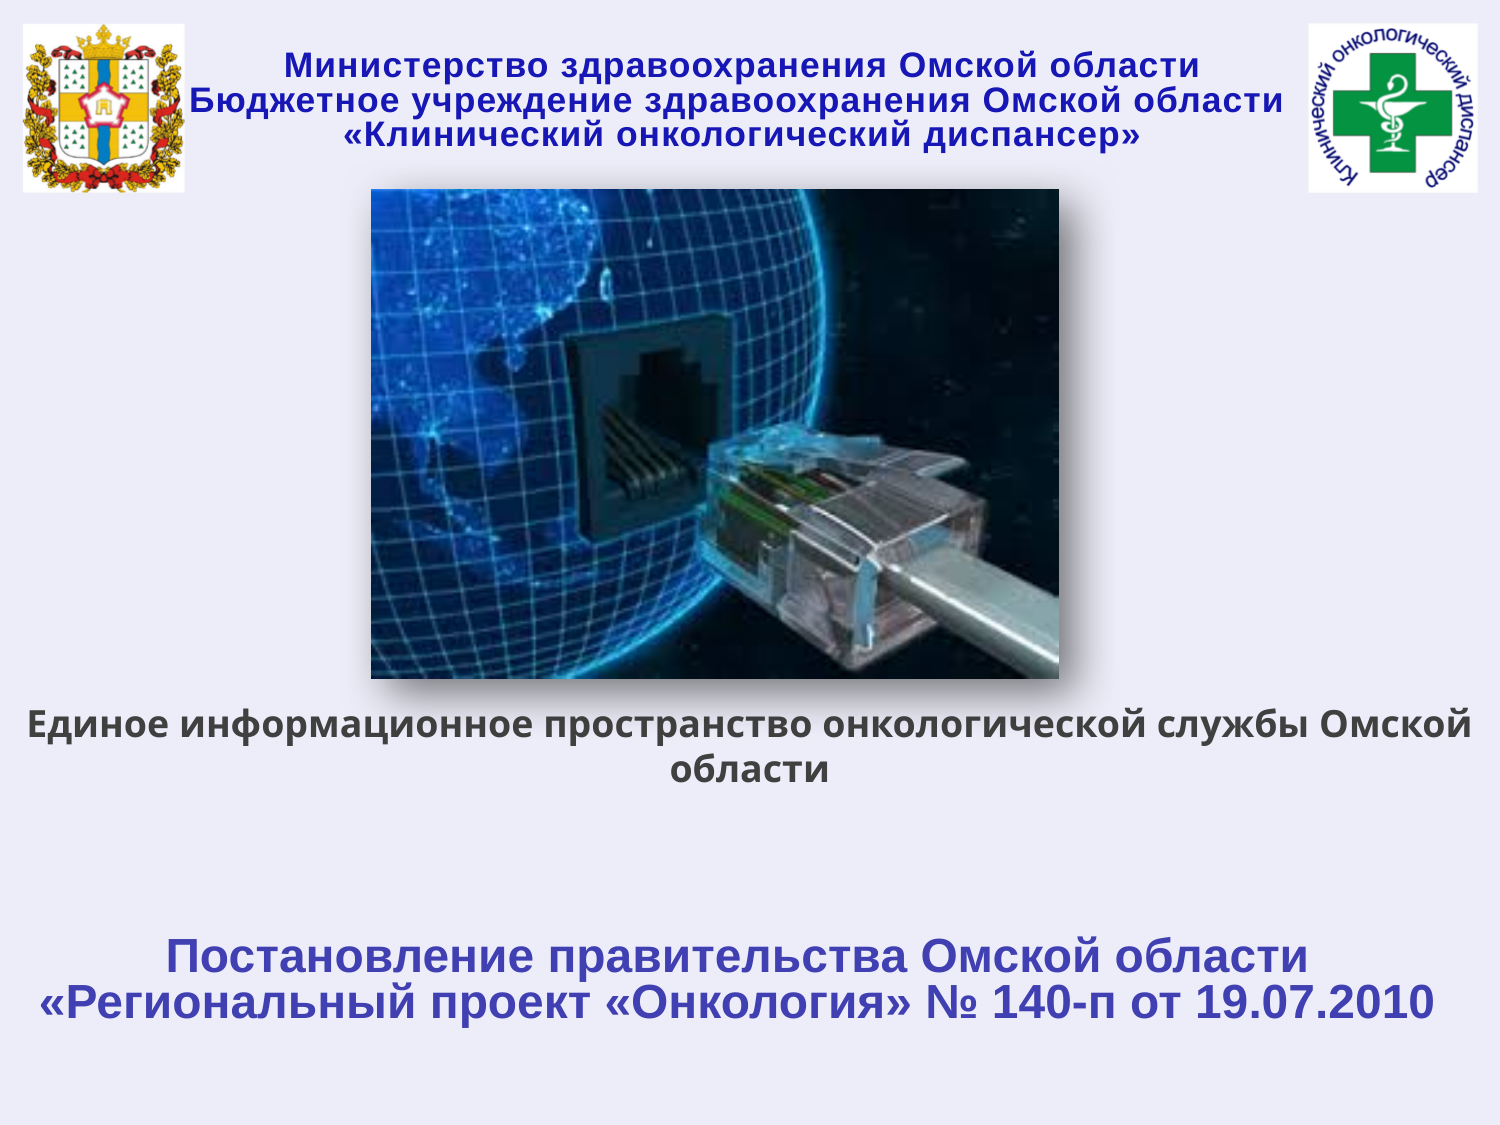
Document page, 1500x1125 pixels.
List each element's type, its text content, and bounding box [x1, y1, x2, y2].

picture [1308, 23, 1478, 193]
picture [22, 23, 185, 193]
text_box Единое информационное пространство онкологической службы Омской области [0, 692, 1500, 798]
text_box Министерство здравоохранения Омской области Бюджетное учреждение здравоохранения Омской области «Клинический онкологический диспансер» [194, 35, 1299, 161]
picture [579, 673, 608, 679]
text_box Постановление правительства Омской области «Региональный проект «Онкология» № 140-п от 19.07.2010 [5, 928, 1471, 1036]
picture [371, 189, 1059, 679]
